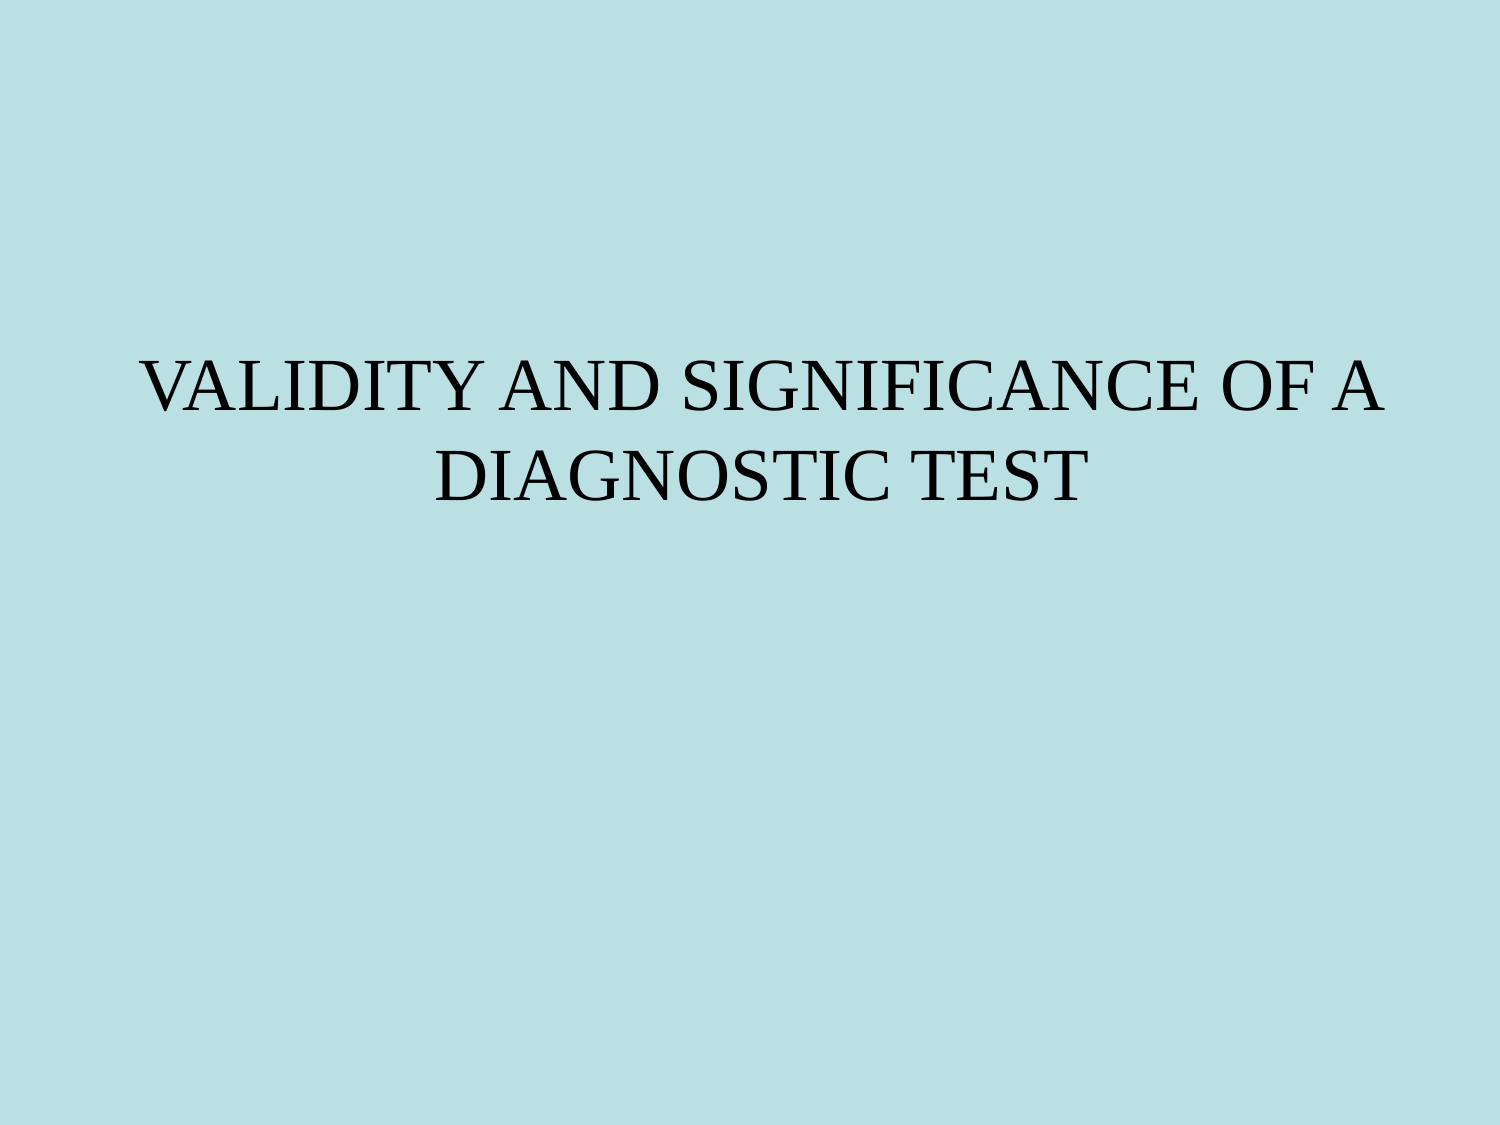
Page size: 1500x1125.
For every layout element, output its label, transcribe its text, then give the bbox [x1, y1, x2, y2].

text_box VALIDITY AND SIGNIFICANCE OF A DIAGNOSTIC TEST [123, 327, 1401, 605]
